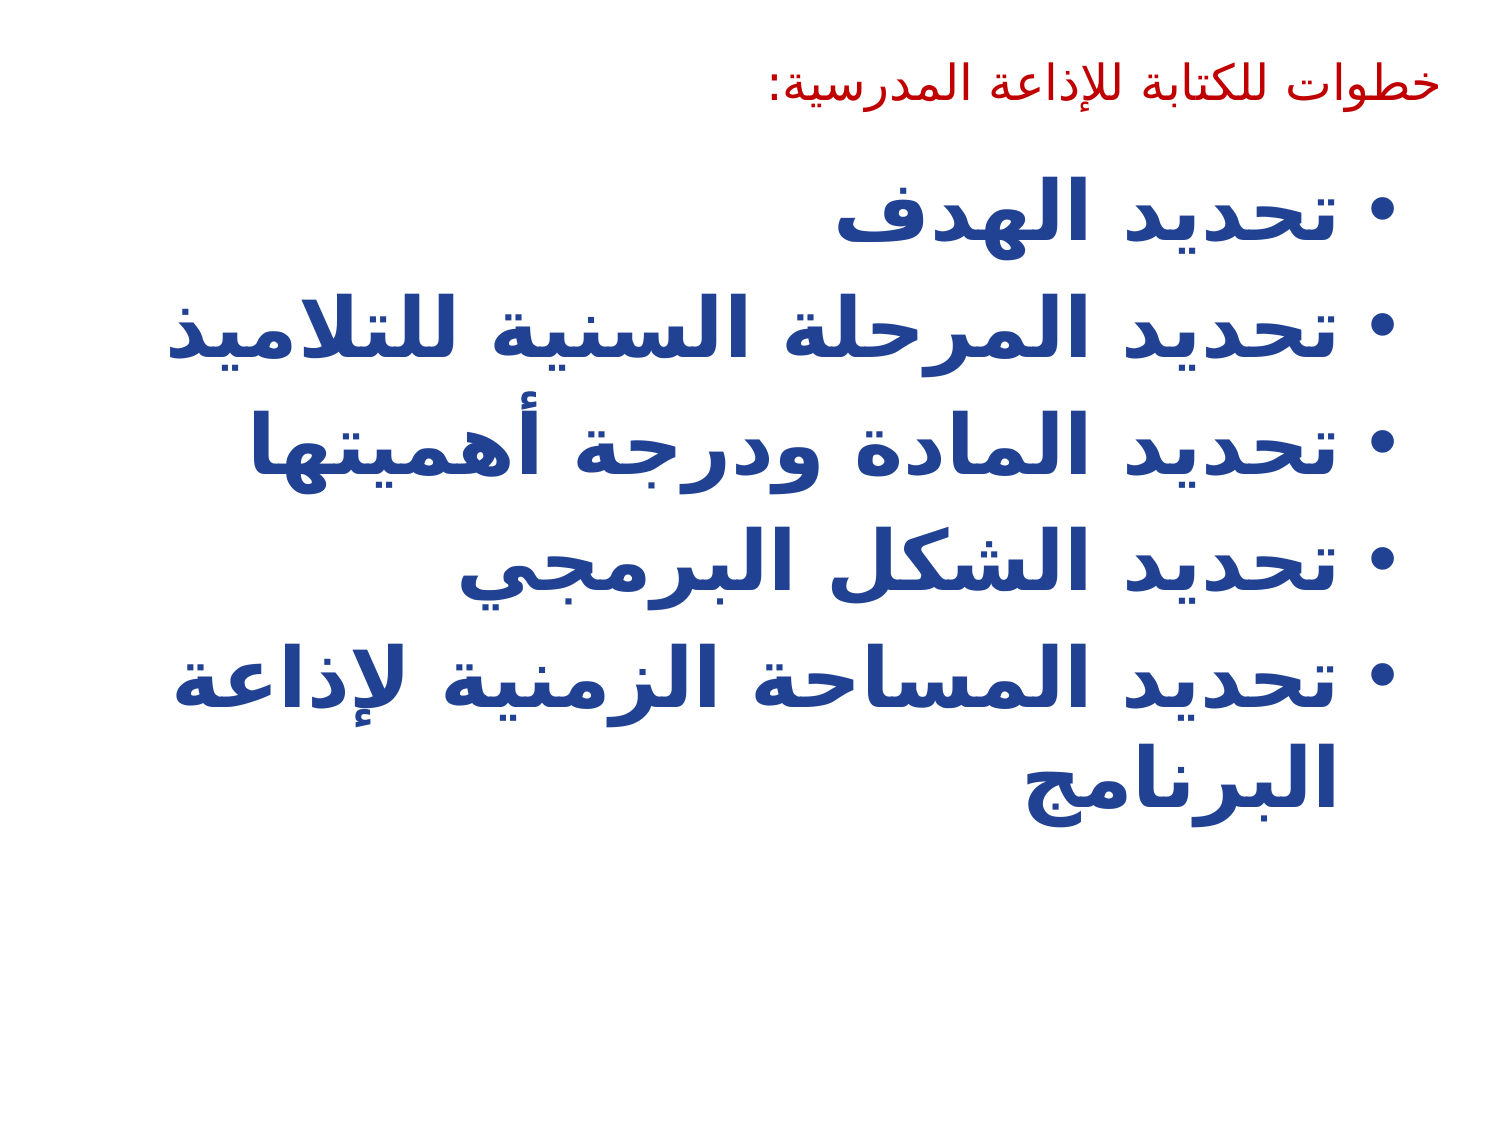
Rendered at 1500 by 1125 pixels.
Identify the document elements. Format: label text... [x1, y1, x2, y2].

list تحديد الهدف تحديد المرحلة السنية للتلاميذ تحديد المادة ودرجة أهميتها تحديد الشكل البرمجي تحديد المساحة الزمنية لإذاعة البرنامج [112, 149, 1413, 787]
title خطوات للكتابة للإذاعة المدرسية: [100, 42, 1458, 119]
